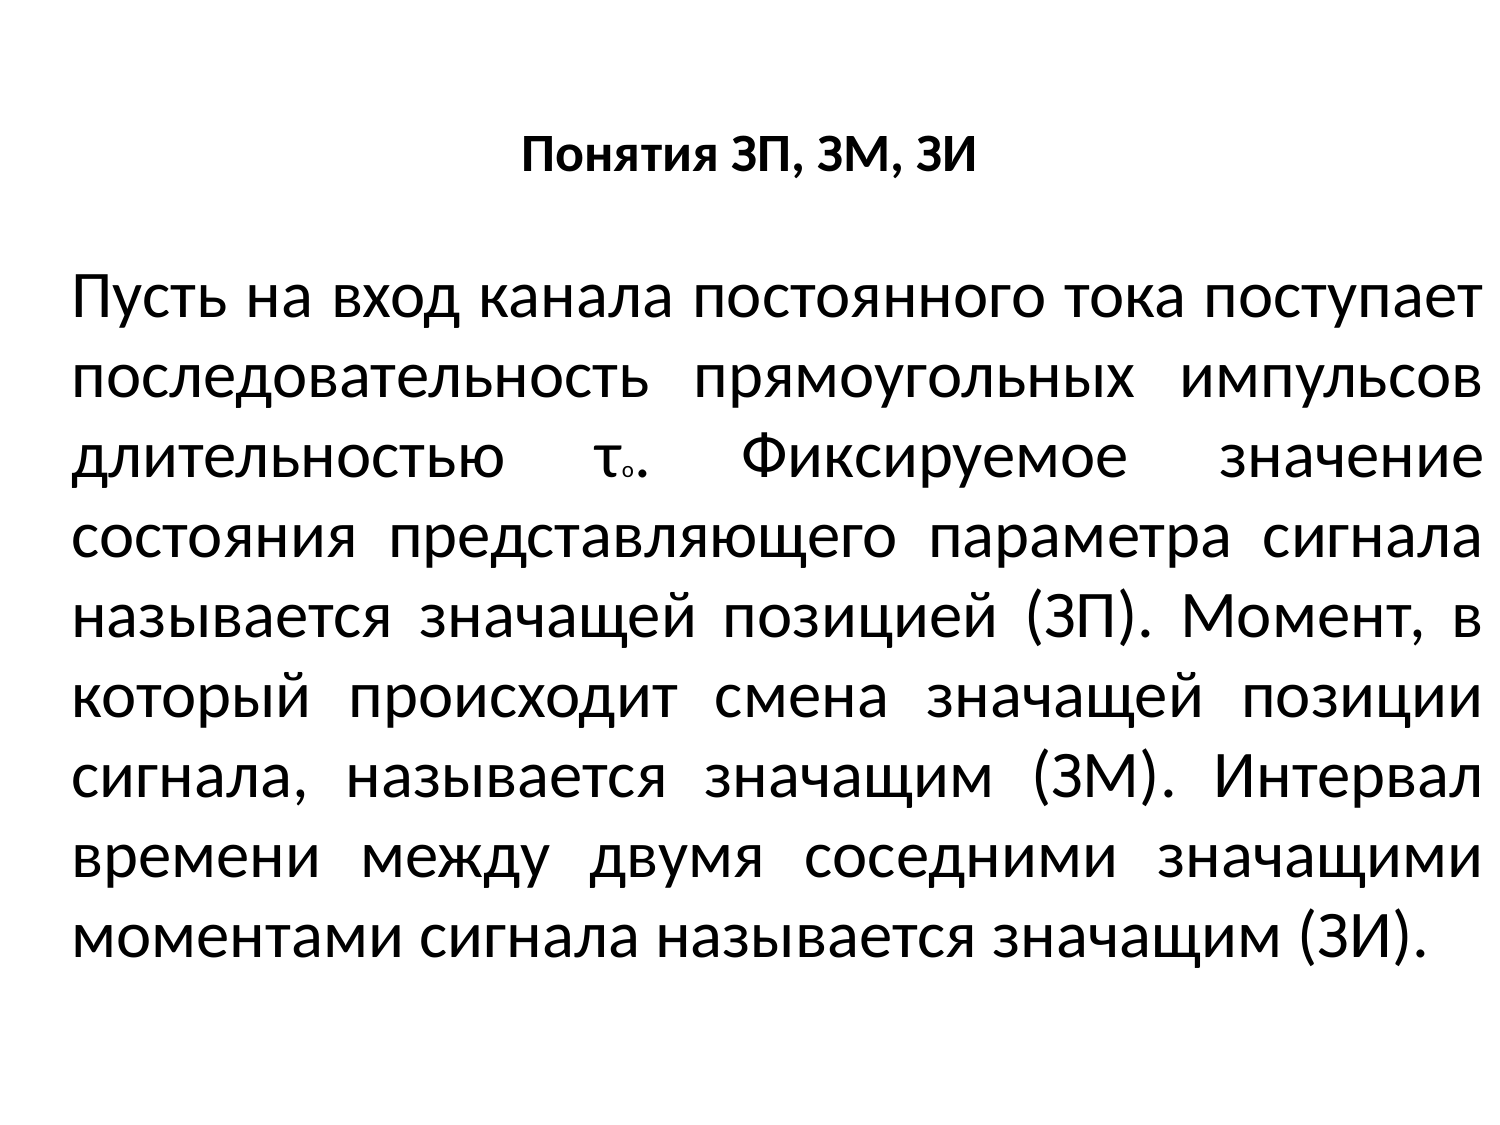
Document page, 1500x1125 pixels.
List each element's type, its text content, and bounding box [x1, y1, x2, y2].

title Понятия ЗП, ЗМ, ЗИ [75, 45, 1425, 243]
list Пусть на вход канала постоянного тока поступает последовательность прямоугольных импульсов длительностью τо. Фиксируемое значение состояния представляющего параметра сигнала называется значащей позицией (ЗП). Момент, в который происходит смена значащей позиции сигнала, называется значащим (ЗМ). Интервал времени между двумя соседними значащими моментами сигнала называется значащим (ЗИ). [0, 243, 1500, 1125]
